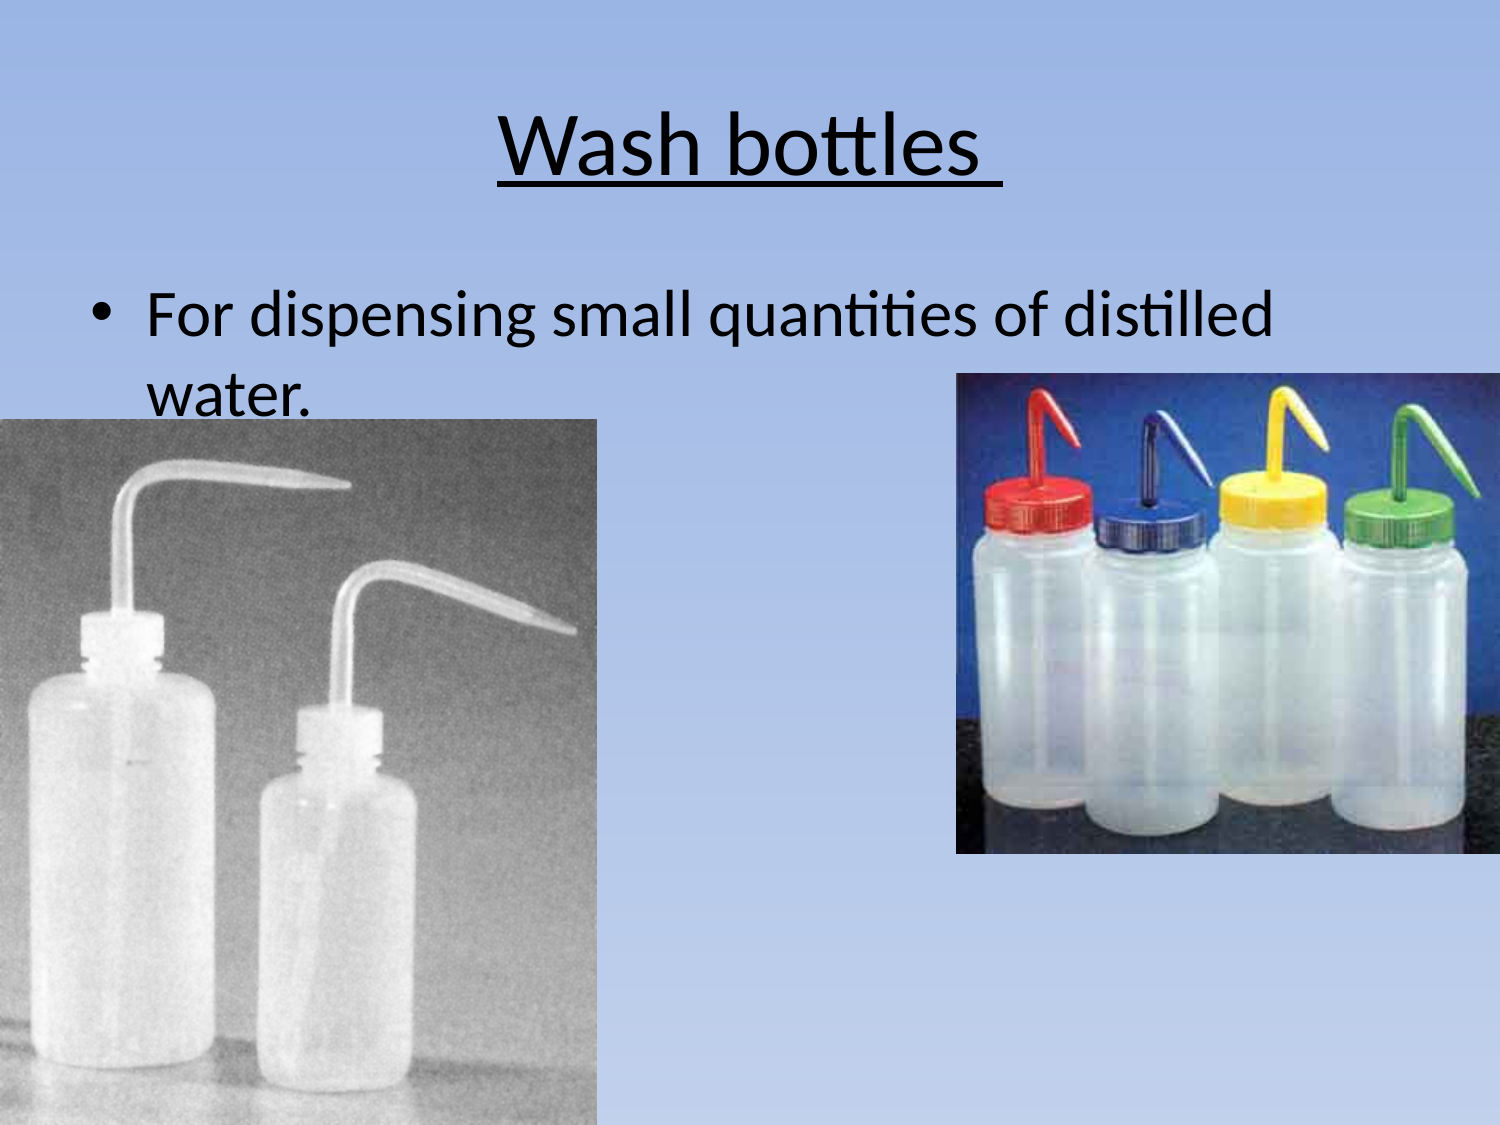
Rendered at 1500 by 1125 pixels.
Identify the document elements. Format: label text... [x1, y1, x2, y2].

picture [0, 419, 597, 1125]
list For dispensing small quantities of distilled water. [75, 262, 1425, 1005]
picture [955, 373, 1500, 854]
title Wash bottles [75, 45, 1425, 233]
